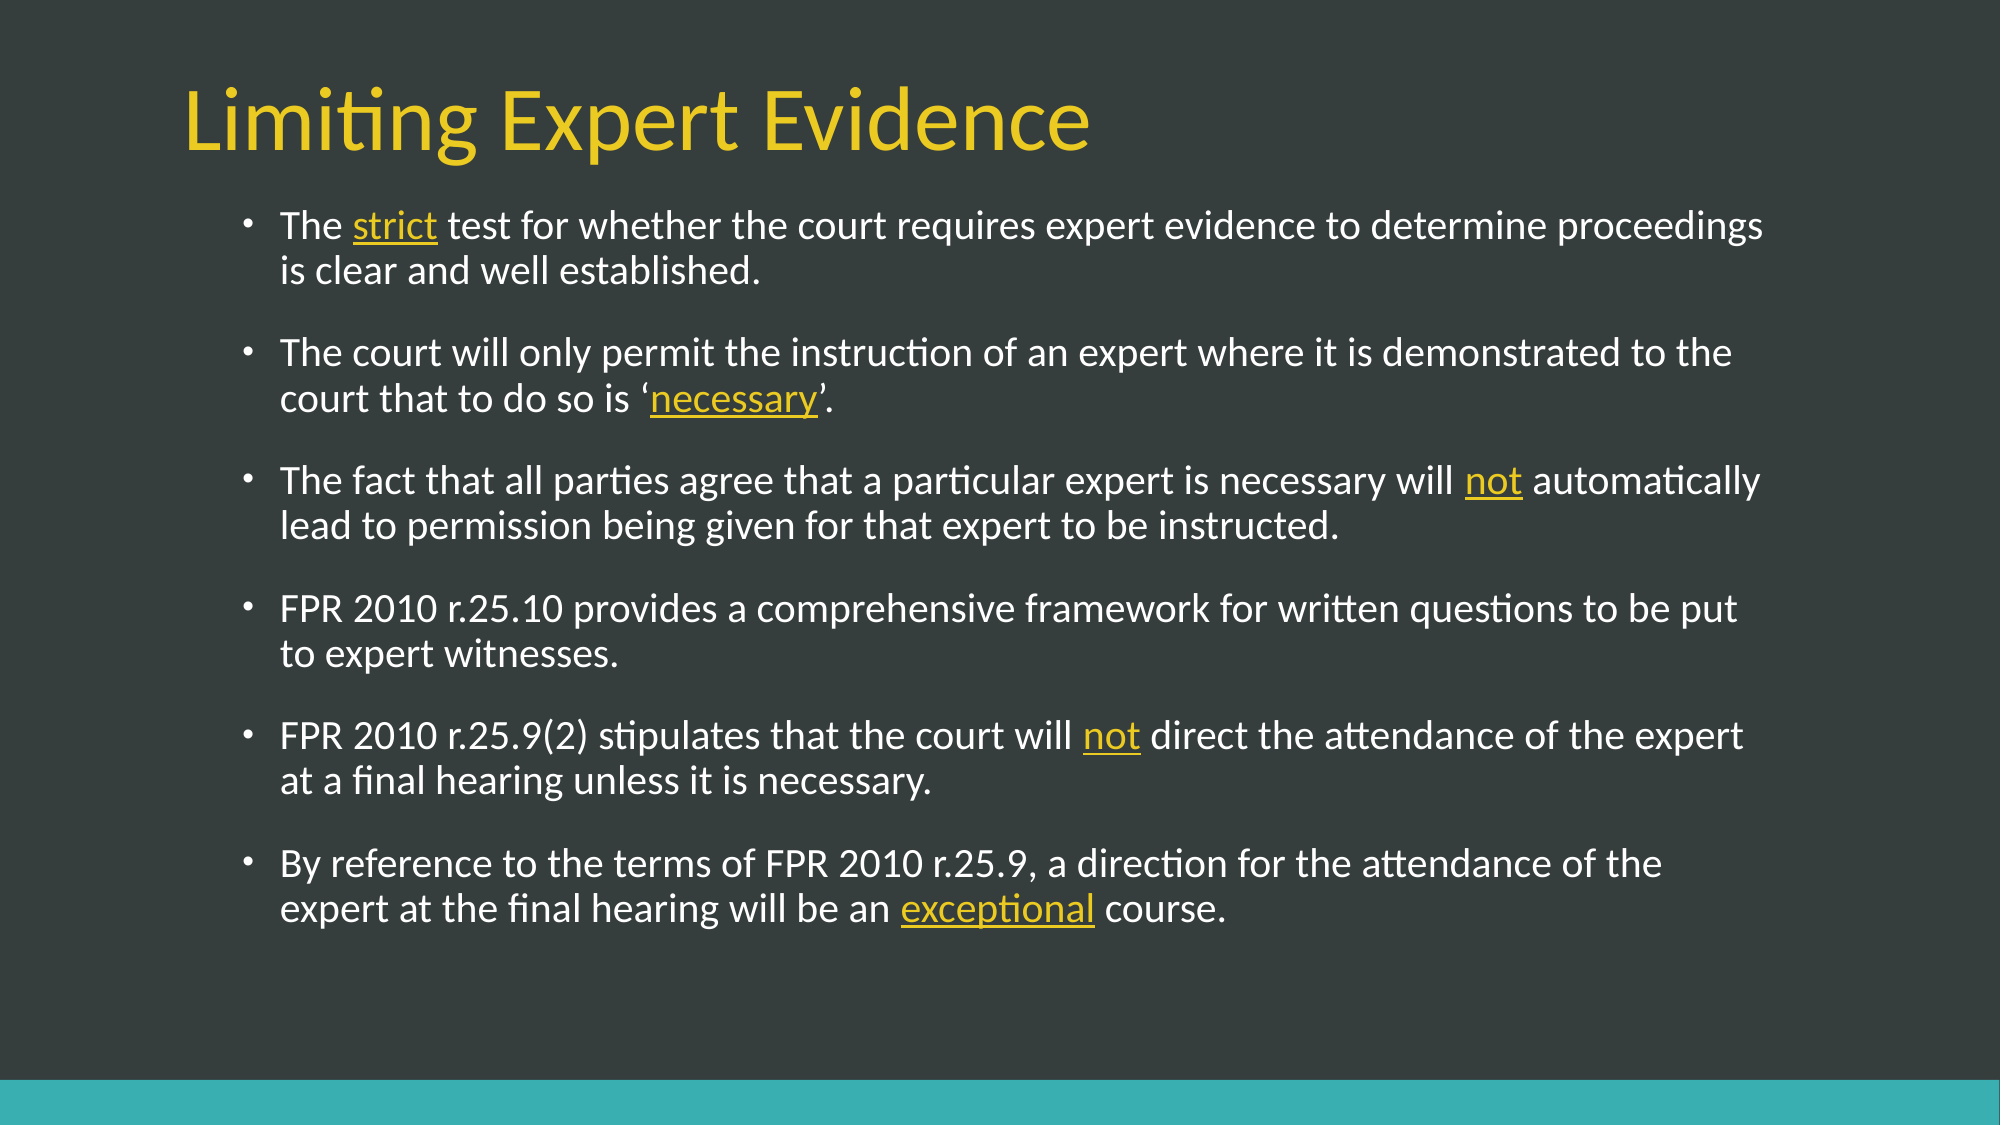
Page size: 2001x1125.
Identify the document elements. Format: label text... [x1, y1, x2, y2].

list The strict test for whether the court requires expert evidence to determine proceedings is clear and well established. The court will only permit the instruction of an expert where it is demonstrated to the court that to do so is ‘necessary’. The fact that all parties agree that a particular expert is necessary will not automatically lead to permission being given for that expert to be instructed. FPR 2010 r.25.10 provides a comprehensive framework for written questions to be put to expert witnesses. FPR 2010 r.25.9(2) stipulates that the court will not direct the attendance of the expert at a final hearing unless it is necessary. By reference to the terms of FPR 2010 r.25.9, a direction for the attendance of the expert at the final hearing will be an exceptional course. [219, 195, 1780, 1060]
title Limiting Expert Evidence [168, 0, 1729, 178]
